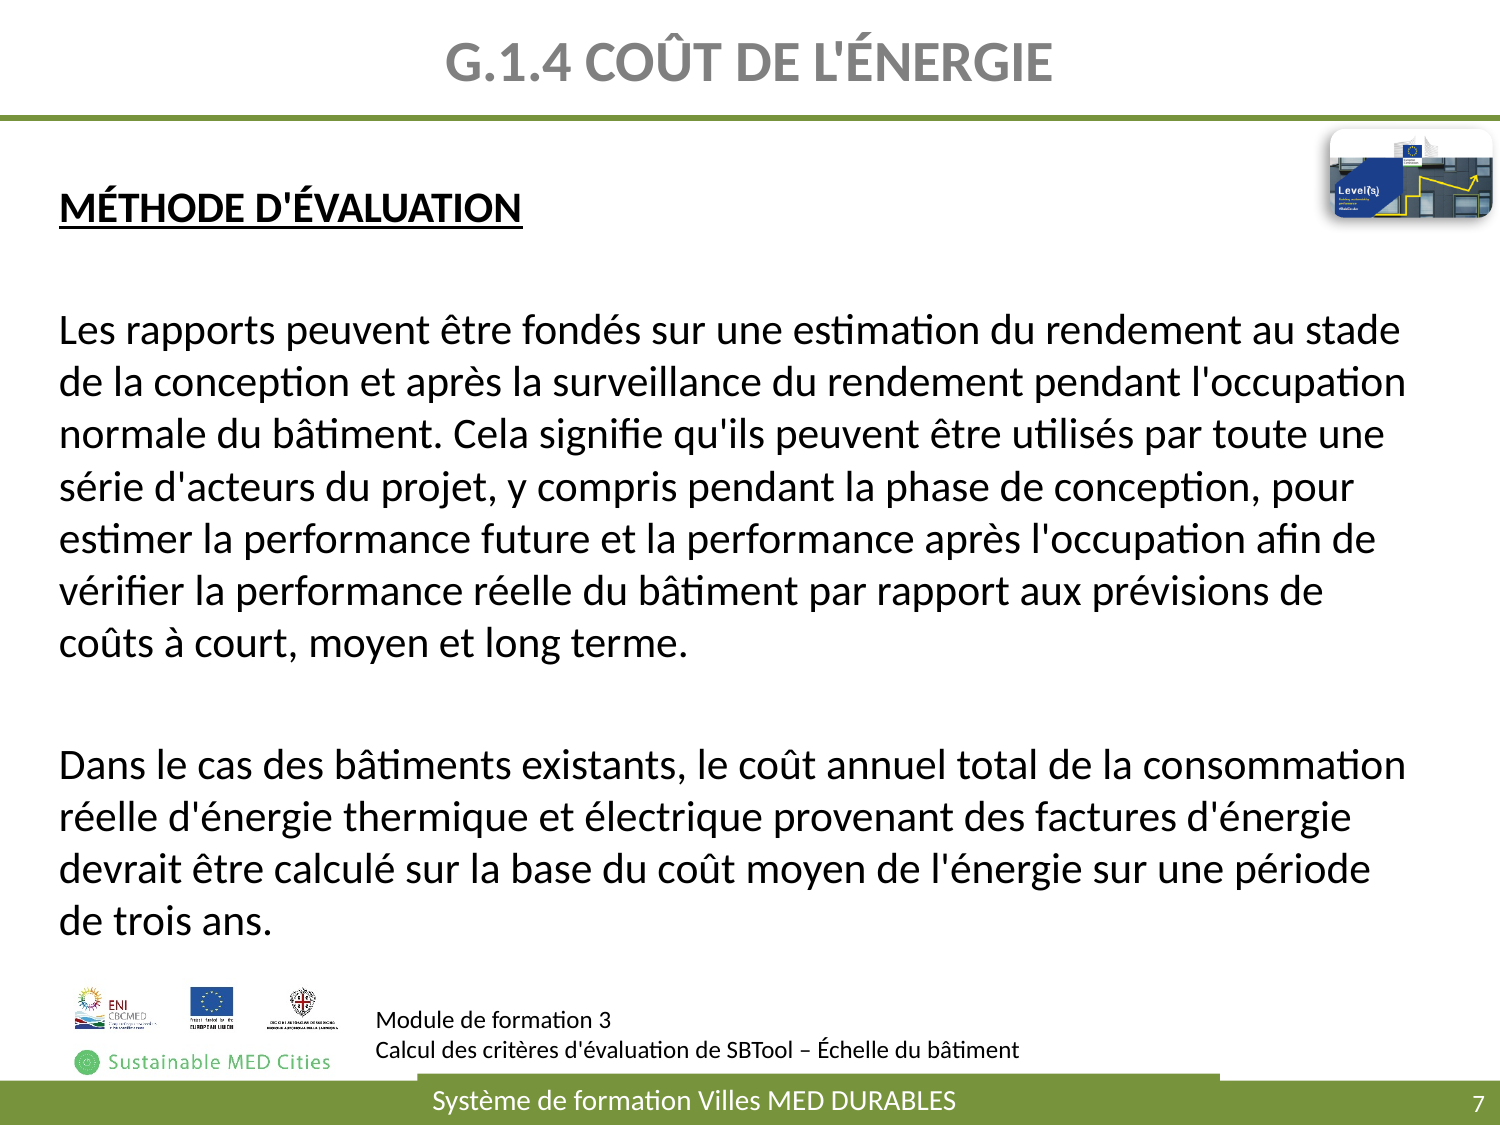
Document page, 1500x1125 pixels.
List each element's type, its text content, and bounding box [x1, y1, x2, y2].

picture [62, 978, 356, 1080]
text_box Module de formation 3 Calcul des critères d'évaluation de SBTool – Échelle du bâtiment [360, 996, 1301, 1071]
list MÉTHODE D'ÉVALUATION Les rapports peuvent être fondés sur une estimation du rendement au stade de la conception et après la surveillance du rendement pendant l'occupation normale du bâtiment. Cela signifie qu'ils peuvent être utilisés par toute une série d'acteurs du projet, y compris pendant la phase de conception, pour estimer la performance future et la performance après l'occupation afin de vérifier la performance réelle du bâtiment par rapport aux prévisions de coûts à court, moyen et long terme. Dans le cas des bâtiments existants, le coût annuel total de la consommation réelle d'énergie thermique et électrique provenant des factures d'énergie devrait être calculé sur la base du coût moyen de l'énergie sur une période de trois ans. [43, 172, 1425, 952]
slide_number 7 [1149, 1080, 1500, 1125]
picture [1329, 128, 1493, 218]
text_box Système de formation Villes MED DURABLES [417, 1073, 1220, 1124]
title G.1.4 COÛT DE L'ÉNERGIE [0, 0, 1500, 117]
